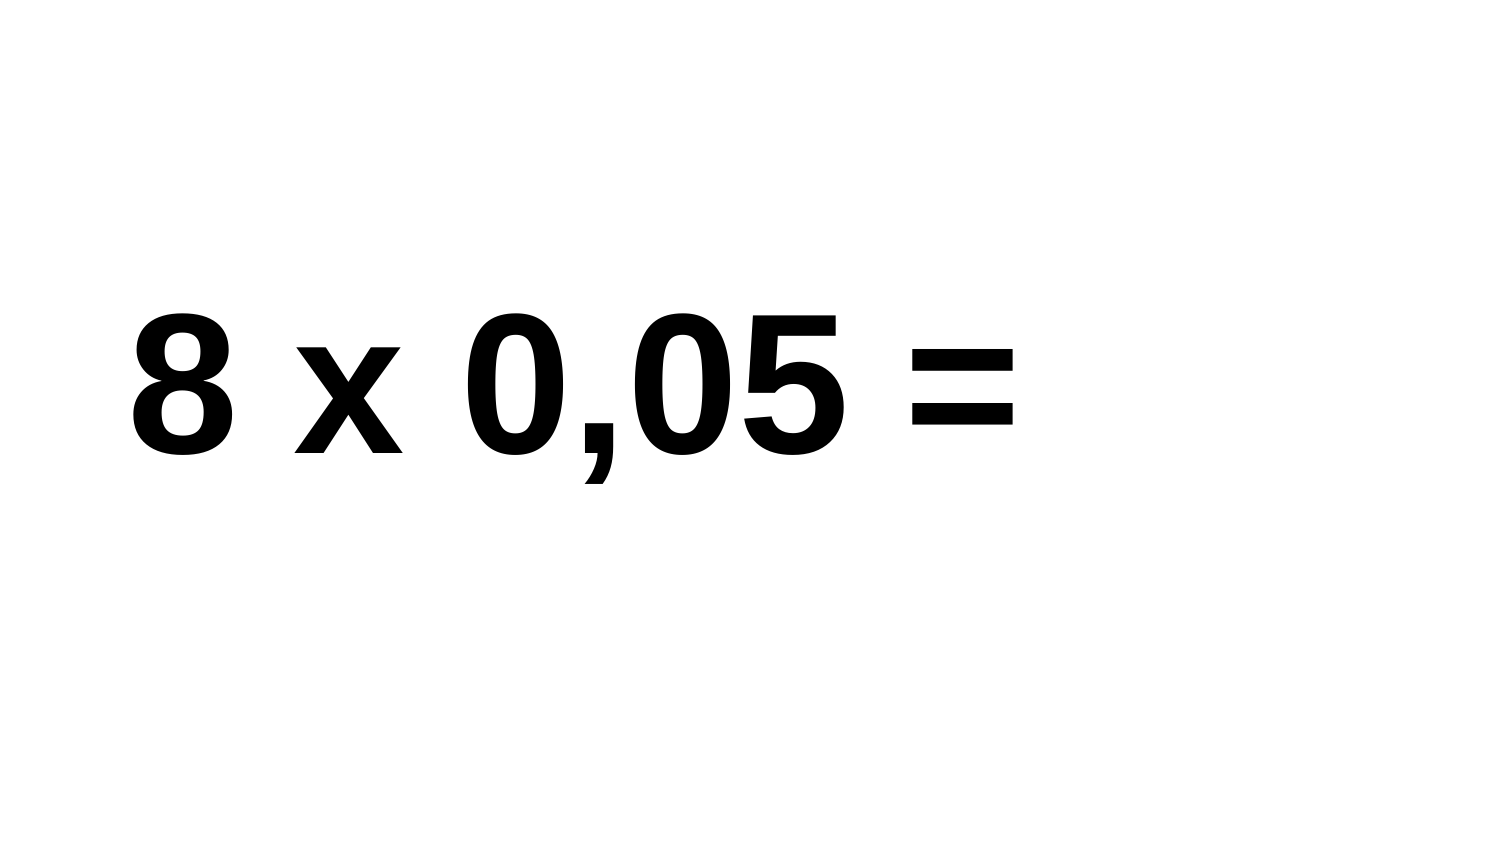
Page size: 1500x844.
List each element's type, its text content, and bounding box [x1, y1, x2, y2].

text_box 8 x 0,05 = [112, 318, 1388, 509]
